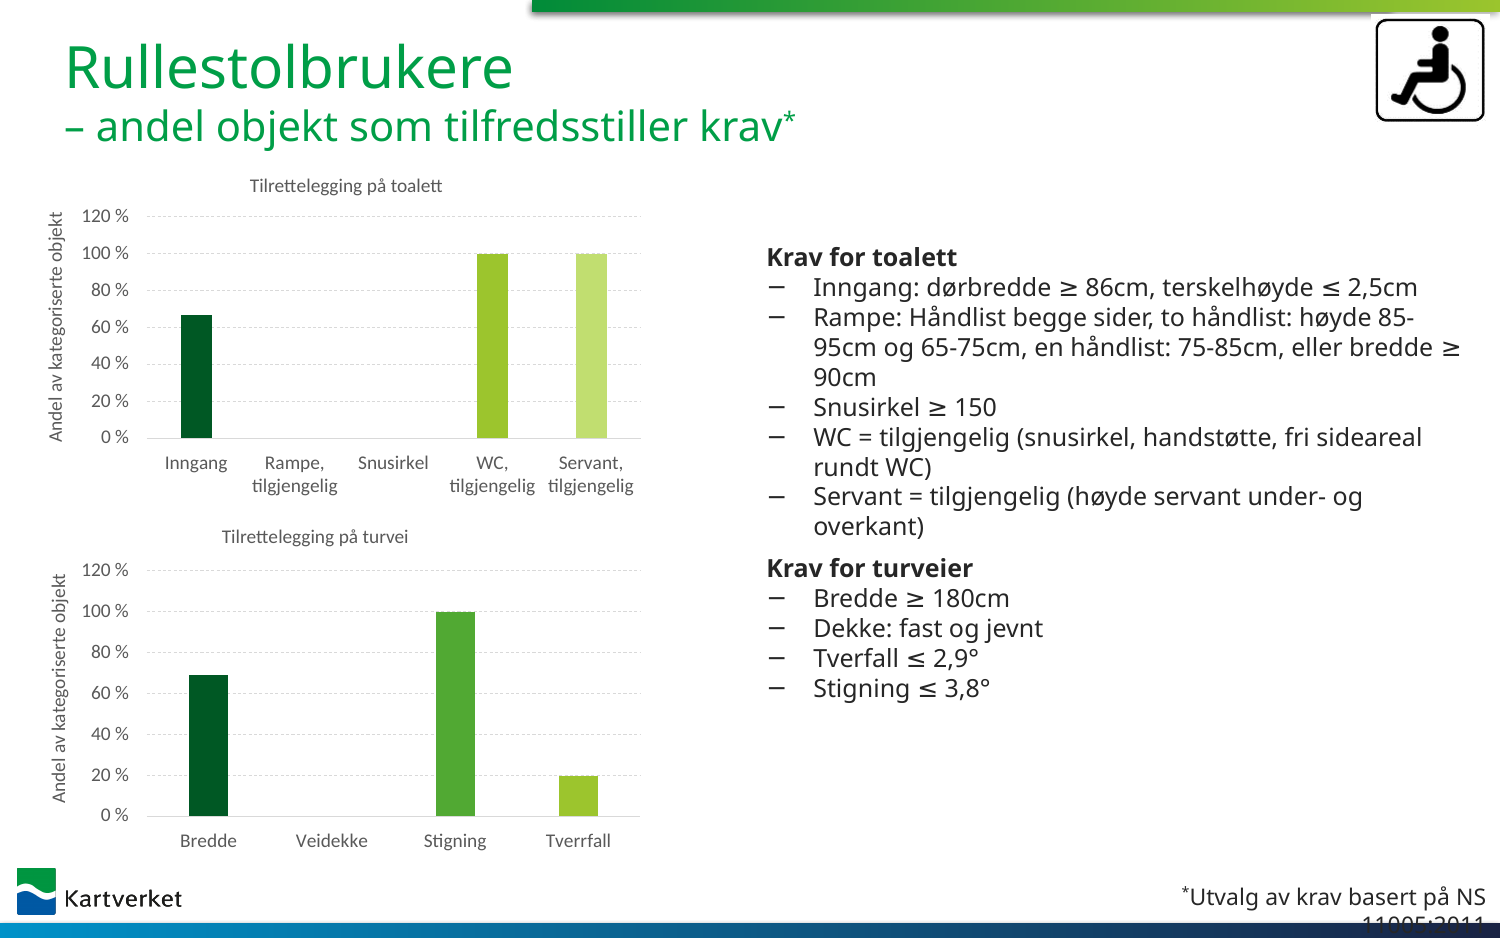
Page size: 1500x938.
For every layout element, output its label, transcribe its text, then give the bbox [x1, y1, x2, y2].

picture [41, 520, 652, 859]
text_box Krav for turveier Bredde ≥ 180cm Dekke: fast og jevnt Tverfall ≤ 2,9° Stigning ≤ 3,8° [751, 545, 1483, 710]
picture [1371, 13, 1491, 127]
text_box Rullestolbrukere – andel objekt som tilfredsstiller krav* [49, 14, 1431, 158]
text_box Krav for toalett Inngang: dørbredde ≥ 86cm, terskelhøyde ≤ 2,5cm Rampe: Håndlist begge sider, to håndlist: høyde 85-95cm og 65-75cm, en håndlist: 75-85cm, eller bredde ≥ 90cm Snusirkel ≥ 150 WC = tilgjengelig (snusirkel, handstøtte, fri sideareal rundt WC) Servant = tilgjengelig (høyde servant under- og overkant) [751, 234, 1483, 545]
picture [41, 166, 652, 505]
text_box *Utvalg av krav basert på NS 11005:2011 [1068, 873, 1500, 938]
